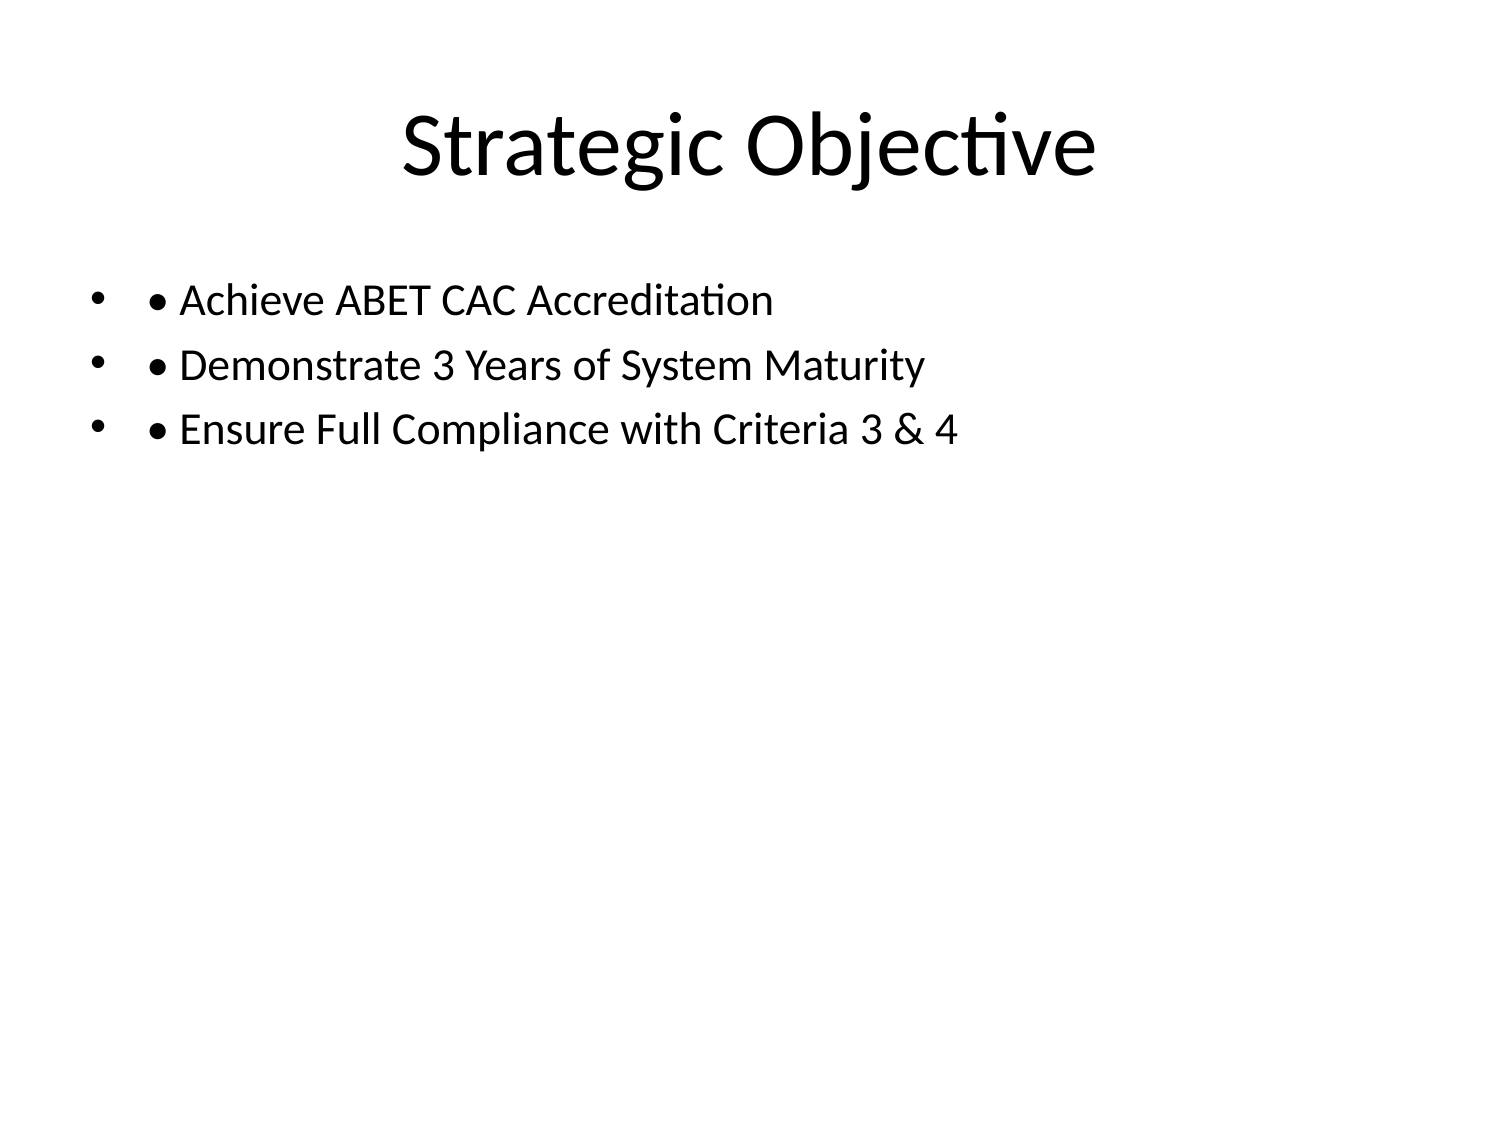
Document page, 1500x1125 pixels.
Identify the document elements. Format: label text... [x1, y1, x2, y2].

title Strategic Objective [75, 45, 1425, 233]
list • Achieve ABET CAC Accreditation • Demonstrate 3 Years of System Maturity • Ensure Full Compliance with Criteria 3 & 4 [75, 262, 1425, 1005]
